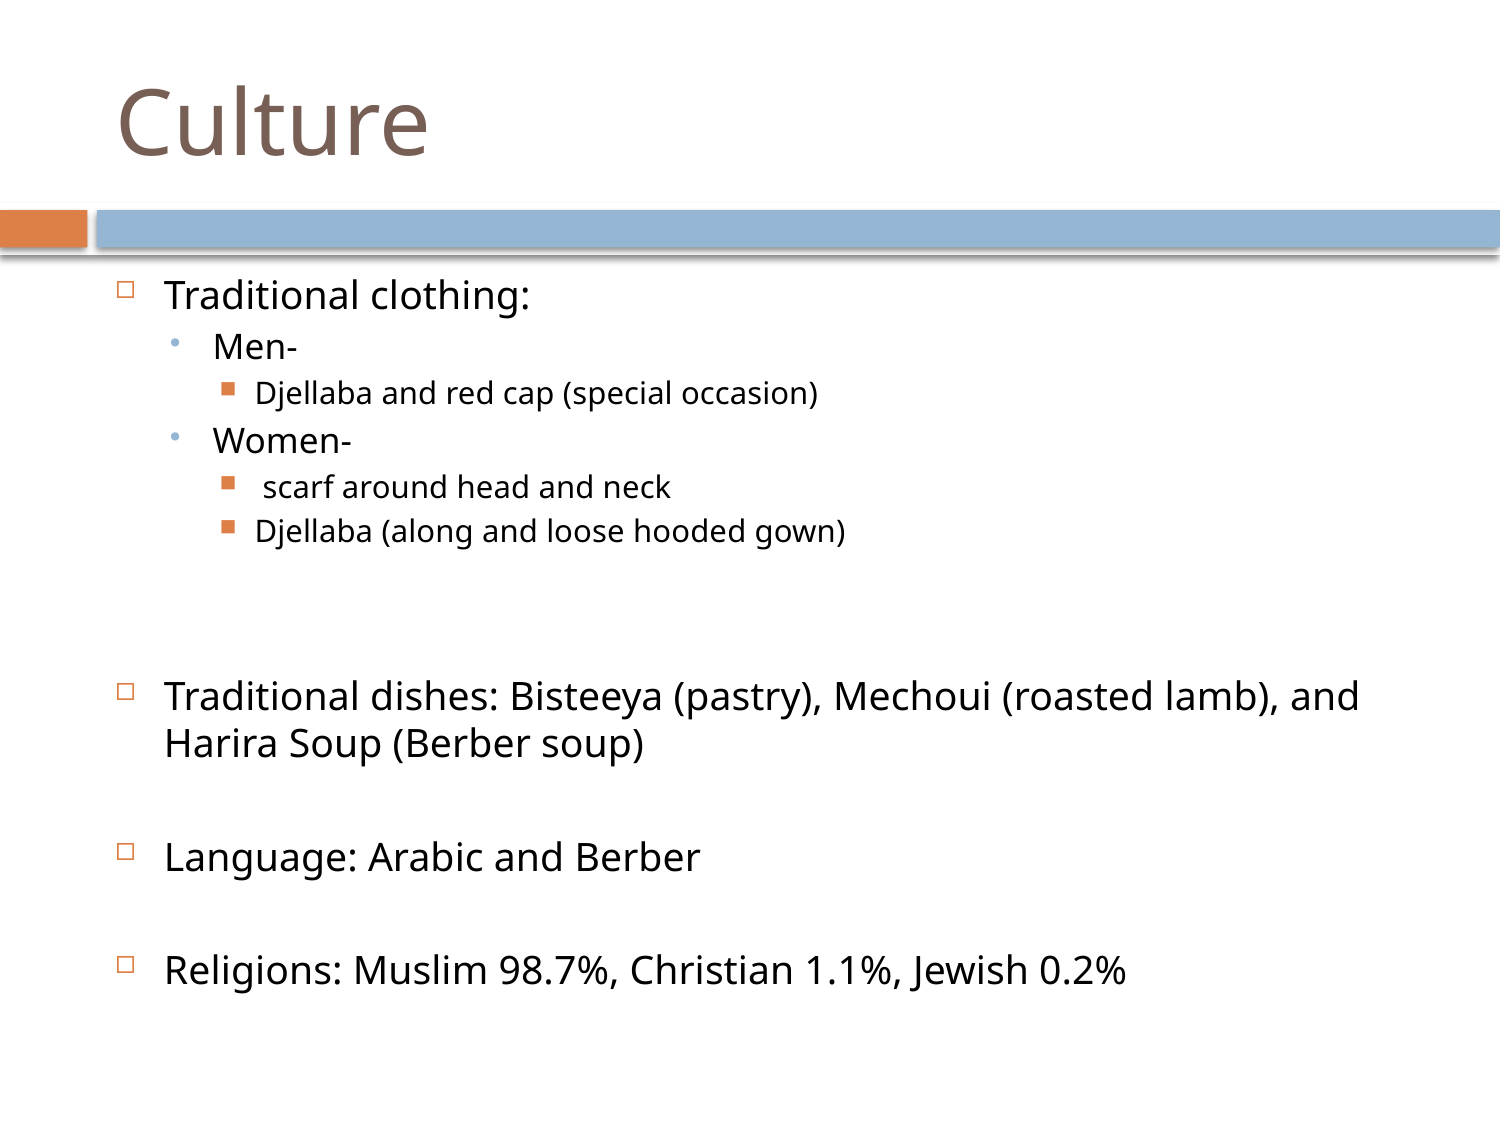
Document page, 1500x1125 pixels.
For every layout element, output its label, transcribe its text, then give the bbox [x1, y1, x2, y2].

title Culture [100, 37, 1438, 200]
list Traditional clothing: Men- Djellaba and red cap (special occasion) Women- scarf around head and neck Djellaba (along and loose hooded gown) Traditional dishes: Bisteeya (pastry), Mechoui (roasted lamb), and Harira Soup (Berber soup) Language: Arabic and Berber Religions: Muslim 98.7%, Christian 1.1%, Jewish 0.2% [100, 262, 1438, 1000]
